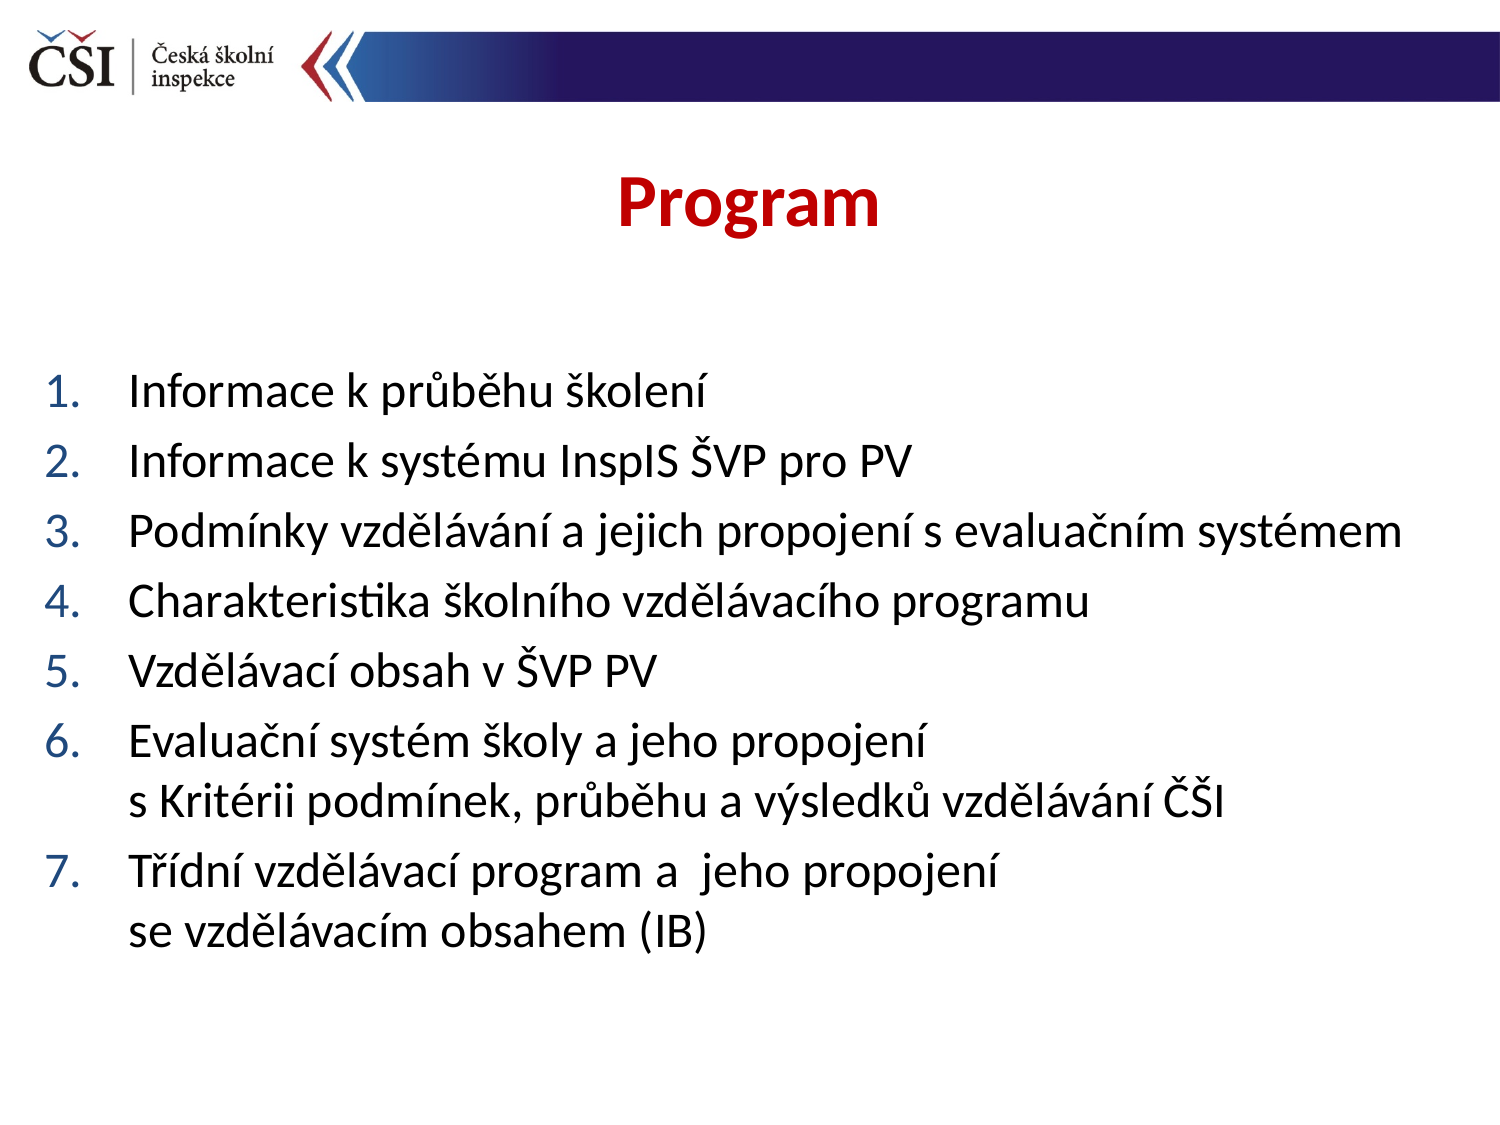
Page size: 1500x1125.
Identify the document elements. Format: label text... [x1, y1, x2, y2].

list Program [29, 125, 1471, 268]
picture [29, 30, 1500, 102]
list Informace k průběhu školení Informace k systému InspIS ŠVP pro PV Podmínky vzdělávání a jejich propojení s evaluačním systémem Charakteristika školního vzdělávacího programu Vzdělávací obsah v ŠVP PV Evaluační systém školy a jeho propojení s Kritérii podmínek, průběhu a výsledků vzdělávání ČŠI Třídní vzdělávací program a jeho propojení se vzdělávacím obsahem (IB) [29, 349, 1471, 1094]
